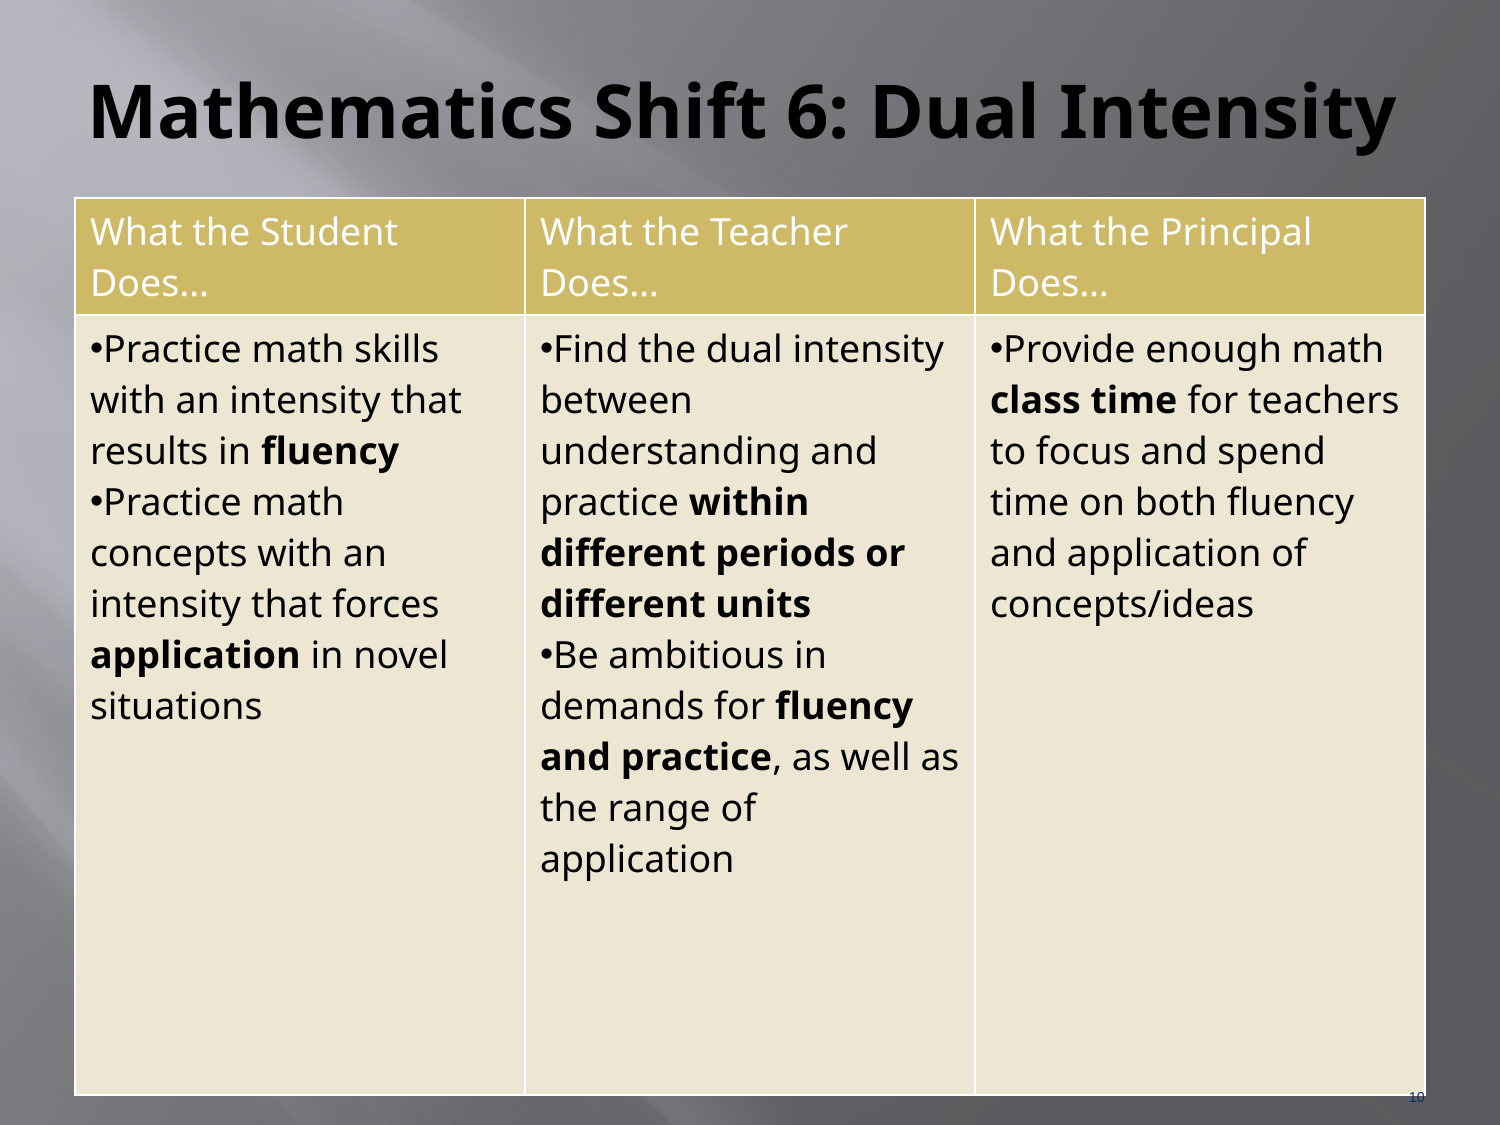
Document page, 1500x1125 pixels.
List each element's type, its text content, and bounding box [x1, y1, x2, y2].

table_header What the Principal Does… [976, 199, 1424, 314]
table_cell Find the dual intensity between understanding and practice within different periods or different units Be ambitious in demands for fluency and practice, as well as the range of application [526, 316, 974, 1094]
table_header What the Teacher Does… [526, 199, 974, 314]
table_header What the Student Does… [76, 199, 524, 314]
title Mathematics Shift 6: Dual Intensity [67, 13, 1418, 205]
table_cell Practice math skills with an intensity that results in fluency Practice math concepts with an intensity that forces application in novel situations [76, 316, 524, 1094]
table_cell Provide enough math class time for teachers to focus and spend time on both fluency and application of concepts/ideas [976, 316, 1424, 1094]
slide_number 10 [1299, 1052, 1425, 1113]
